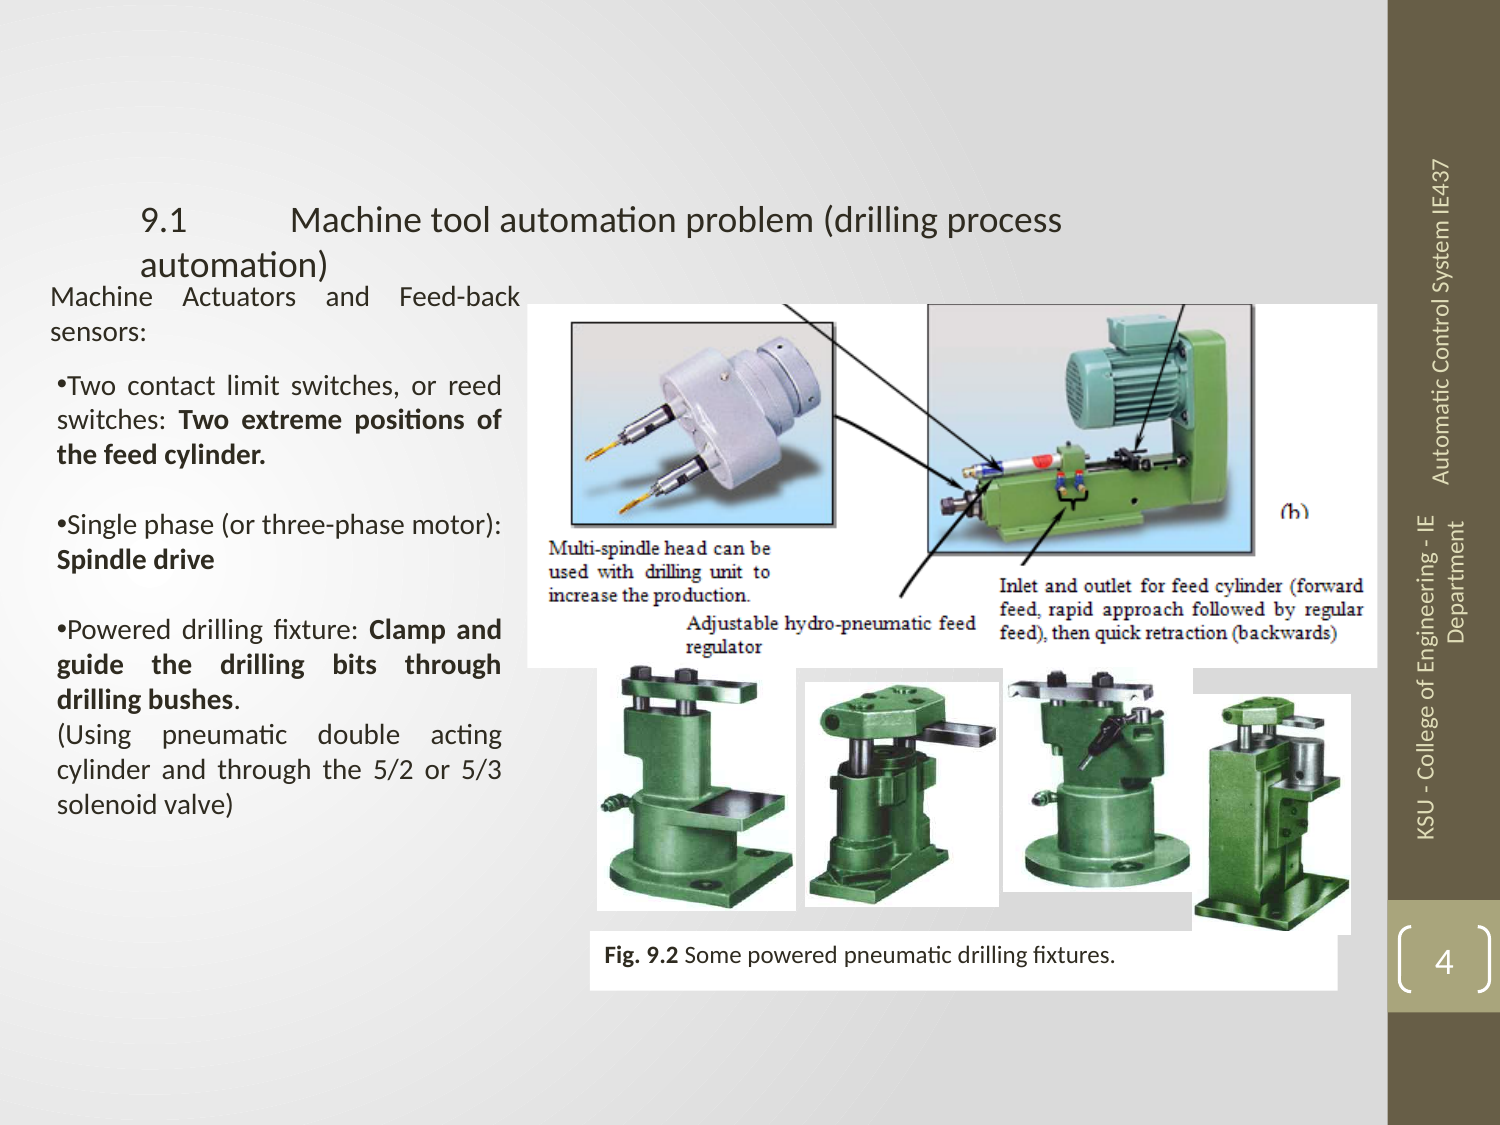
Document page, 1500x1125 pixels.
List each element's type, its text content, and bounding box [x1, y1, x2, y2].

slide_number 4 [1397, 925, 1492, 994]
footer KSU - College of Engineering - IE Department [1408, 500, 1469, 889]
text_box 9.1 Machine tool automation problem (drilling process automation) [49, 187, 1250, 298]
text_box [589, 661, 1351, 992]
text_box [518, 550, 524, 601]
slide_number Automatic Control System IE437 [1408, 100, 1469, 500]
text_box Two contact limit switches, or reed switches: Two extreme positions of the feed cylinder. Single phase (or three-phase motor): Spindle drive Powered drilling fixture: Clamp and guide the drilling bits through drilling bushes. (Using pneumatic double acting cylinder and through the 5/2 or 5/3 solenoid valve) [42, 358, 518, 898]
picture [526, 304, 1378, 668]
text_box Machine Actuators and Feed-back sensors: [35, 270, 536, 355]
